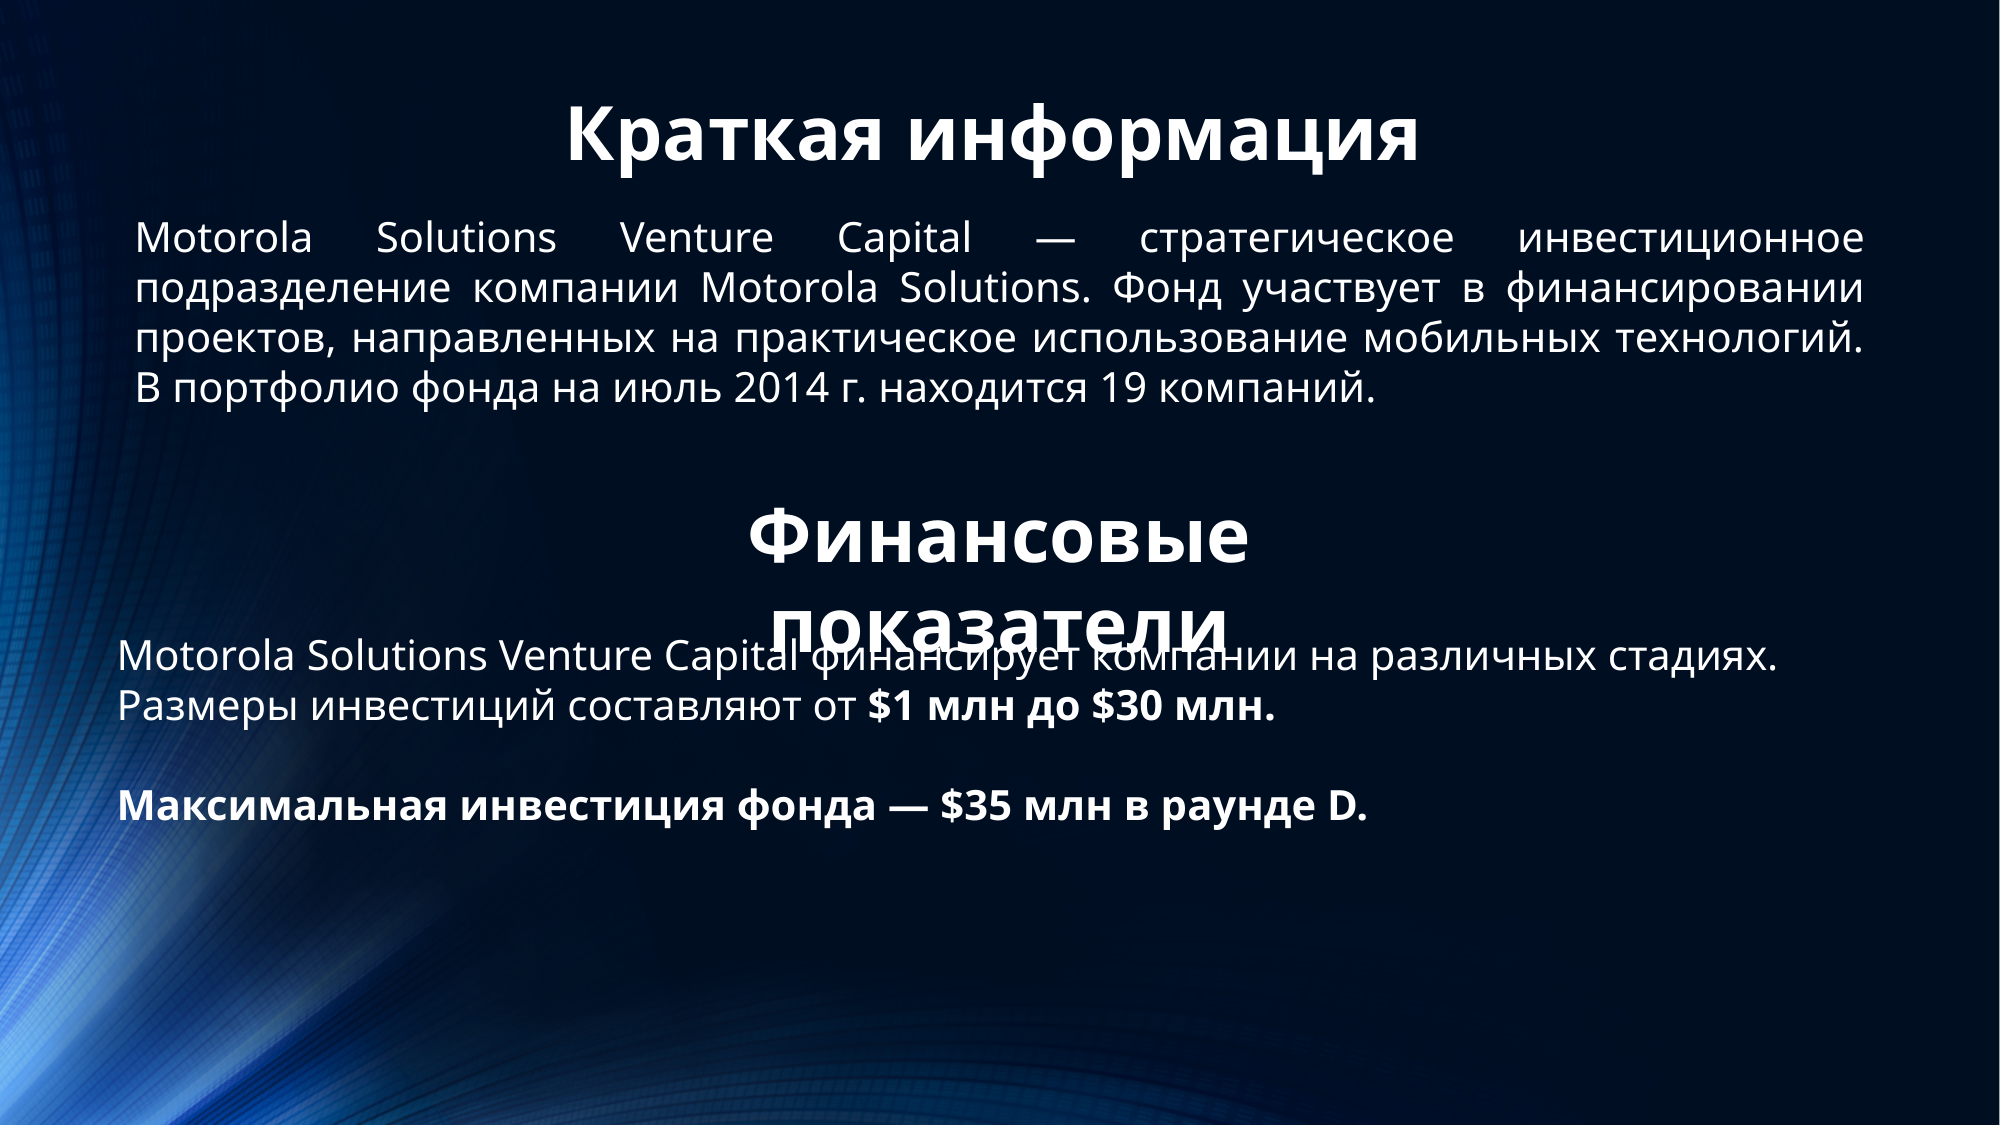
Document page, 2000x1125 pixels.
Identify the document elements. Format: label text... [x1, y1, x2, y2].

text_box Финансовые показатели [527, 480, 1473, 621]
text_box Motorola Solutions Venture Capital — стратегическое инвестиционное подразделение компании Motorola Solutions. Фонд участвует в финансировании проектов, направленных на практическое использование мобильных технологий. В портфолио фонда на июль 2014 г. находится 19 компаний. [119, 203, 1880, 419]
picture [0, 0, 2000, 1125]
text_box Motorola Solutions Venture Capital финансирует компании на различных стадиях. Размеры инвестиций составляют от $1 млн до $30 млн. Максимальная инвестиция фонда — $35 млн в раунде D. [101, 621, 1927, 837]
text_box Краткая информация [208, 78, 1780, 184]
